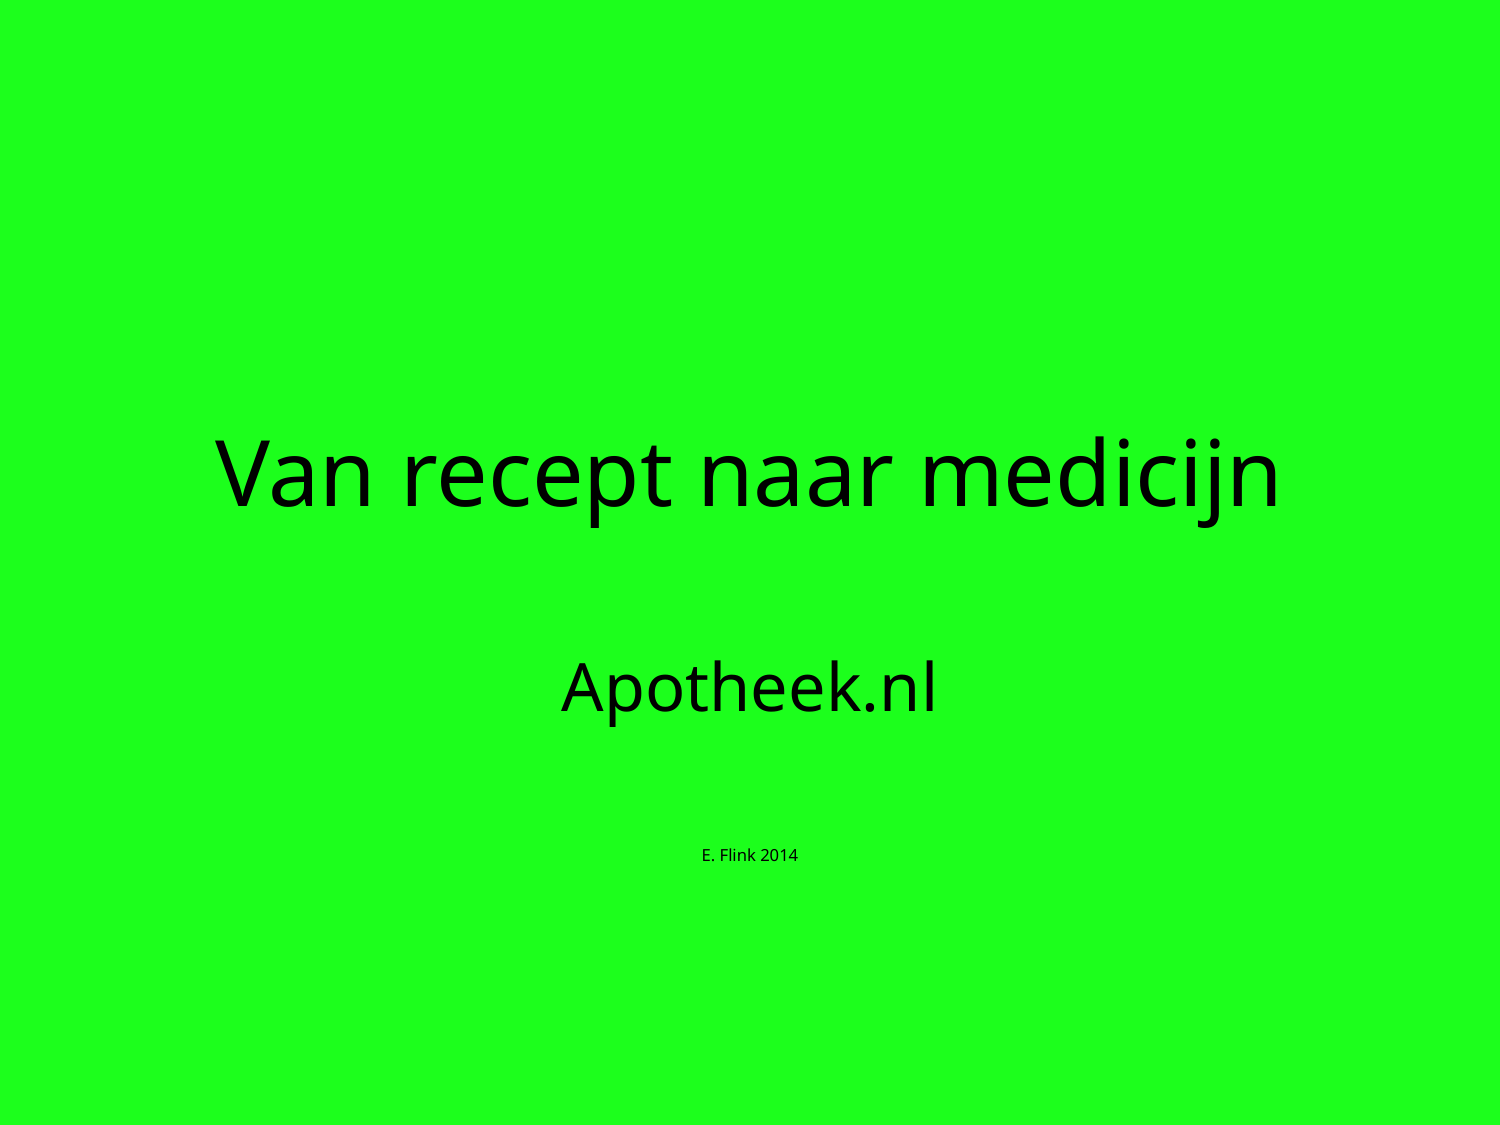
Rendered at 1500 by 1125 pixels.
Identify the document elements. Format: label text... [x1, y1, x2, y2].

subtitle Apotheek.nl E. Flink 2014 [225, 637, 1275, 925]
title Van recept naar medicijn [112, 349, 1388, 591]
